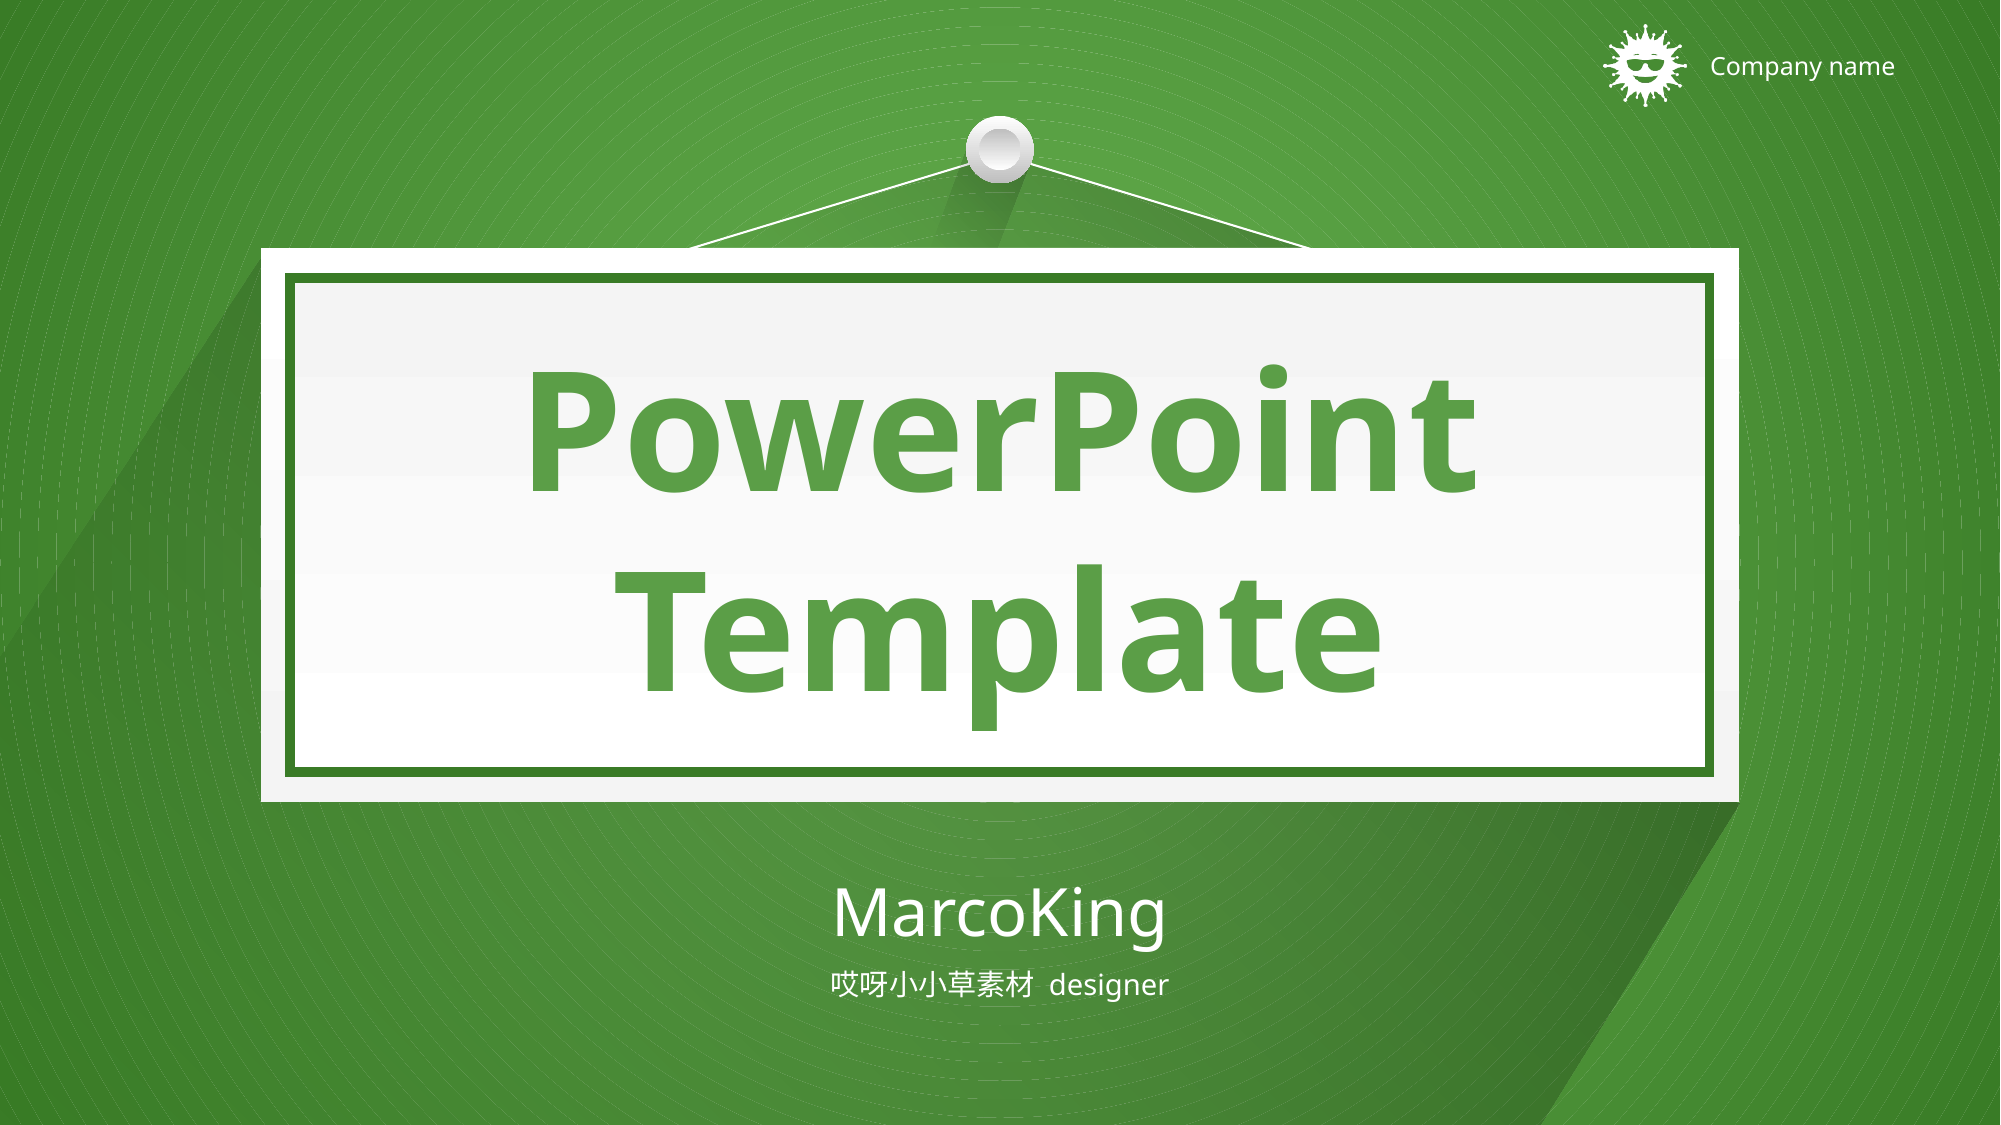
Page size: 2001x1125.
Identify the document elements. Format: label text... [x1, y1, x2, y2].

text_box [928, 146, 1024, 247]
text_box MarcoKing [816, 862, 1184, 958]
picture [1603, 24, 1687, 107]
text_box [0, 257, 1741, 1125]
text_box PowerPoint Template [289, 277, 1711, 773]
text_box [692, 166, 958, 247]
text_box 哎呀小小草素材 designer [815, 958, 1185, 1009]
text_box [1000, 163, 1308, 247]
text_box [260, 247, 1740, 803]
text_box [966, 115, 1034, 184]
